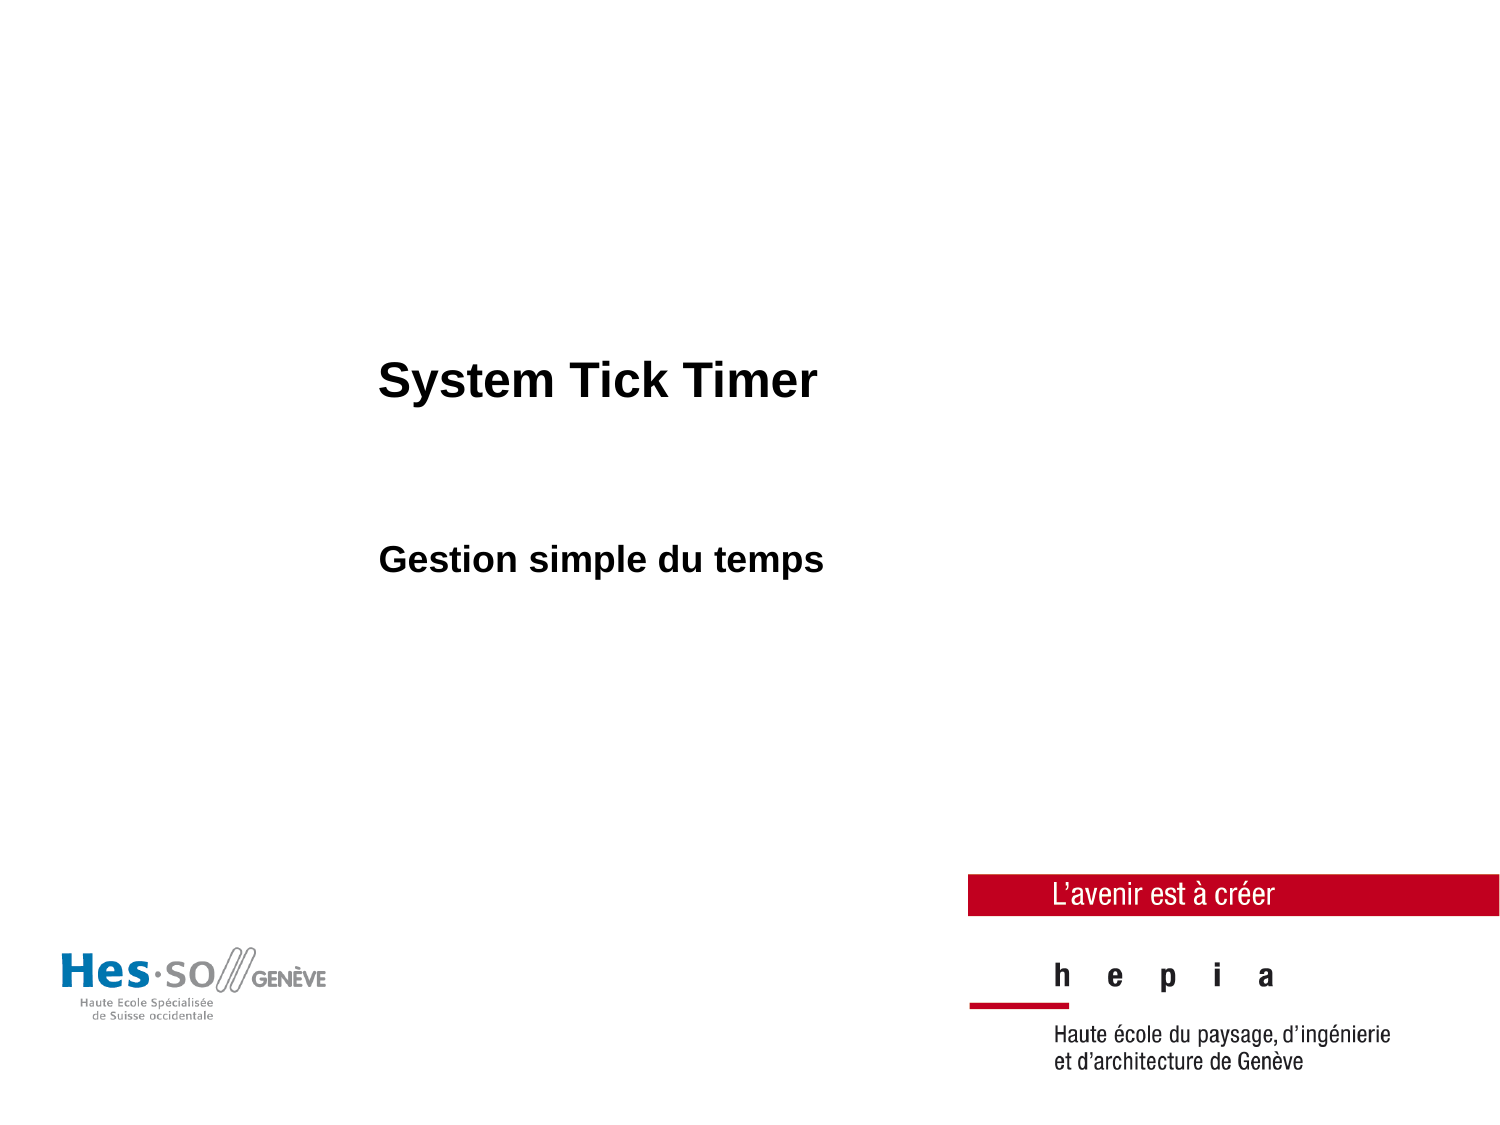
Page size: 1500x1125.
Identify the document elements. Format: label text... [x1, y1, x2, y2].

text_box System Tick Timer [363, 339, 1336, 516]
text_box Gestion simple du temps [363, 527, 1336, 610]
picture [968, 874, 1500, 1125]
picture [60, 945, 326, 1023]
